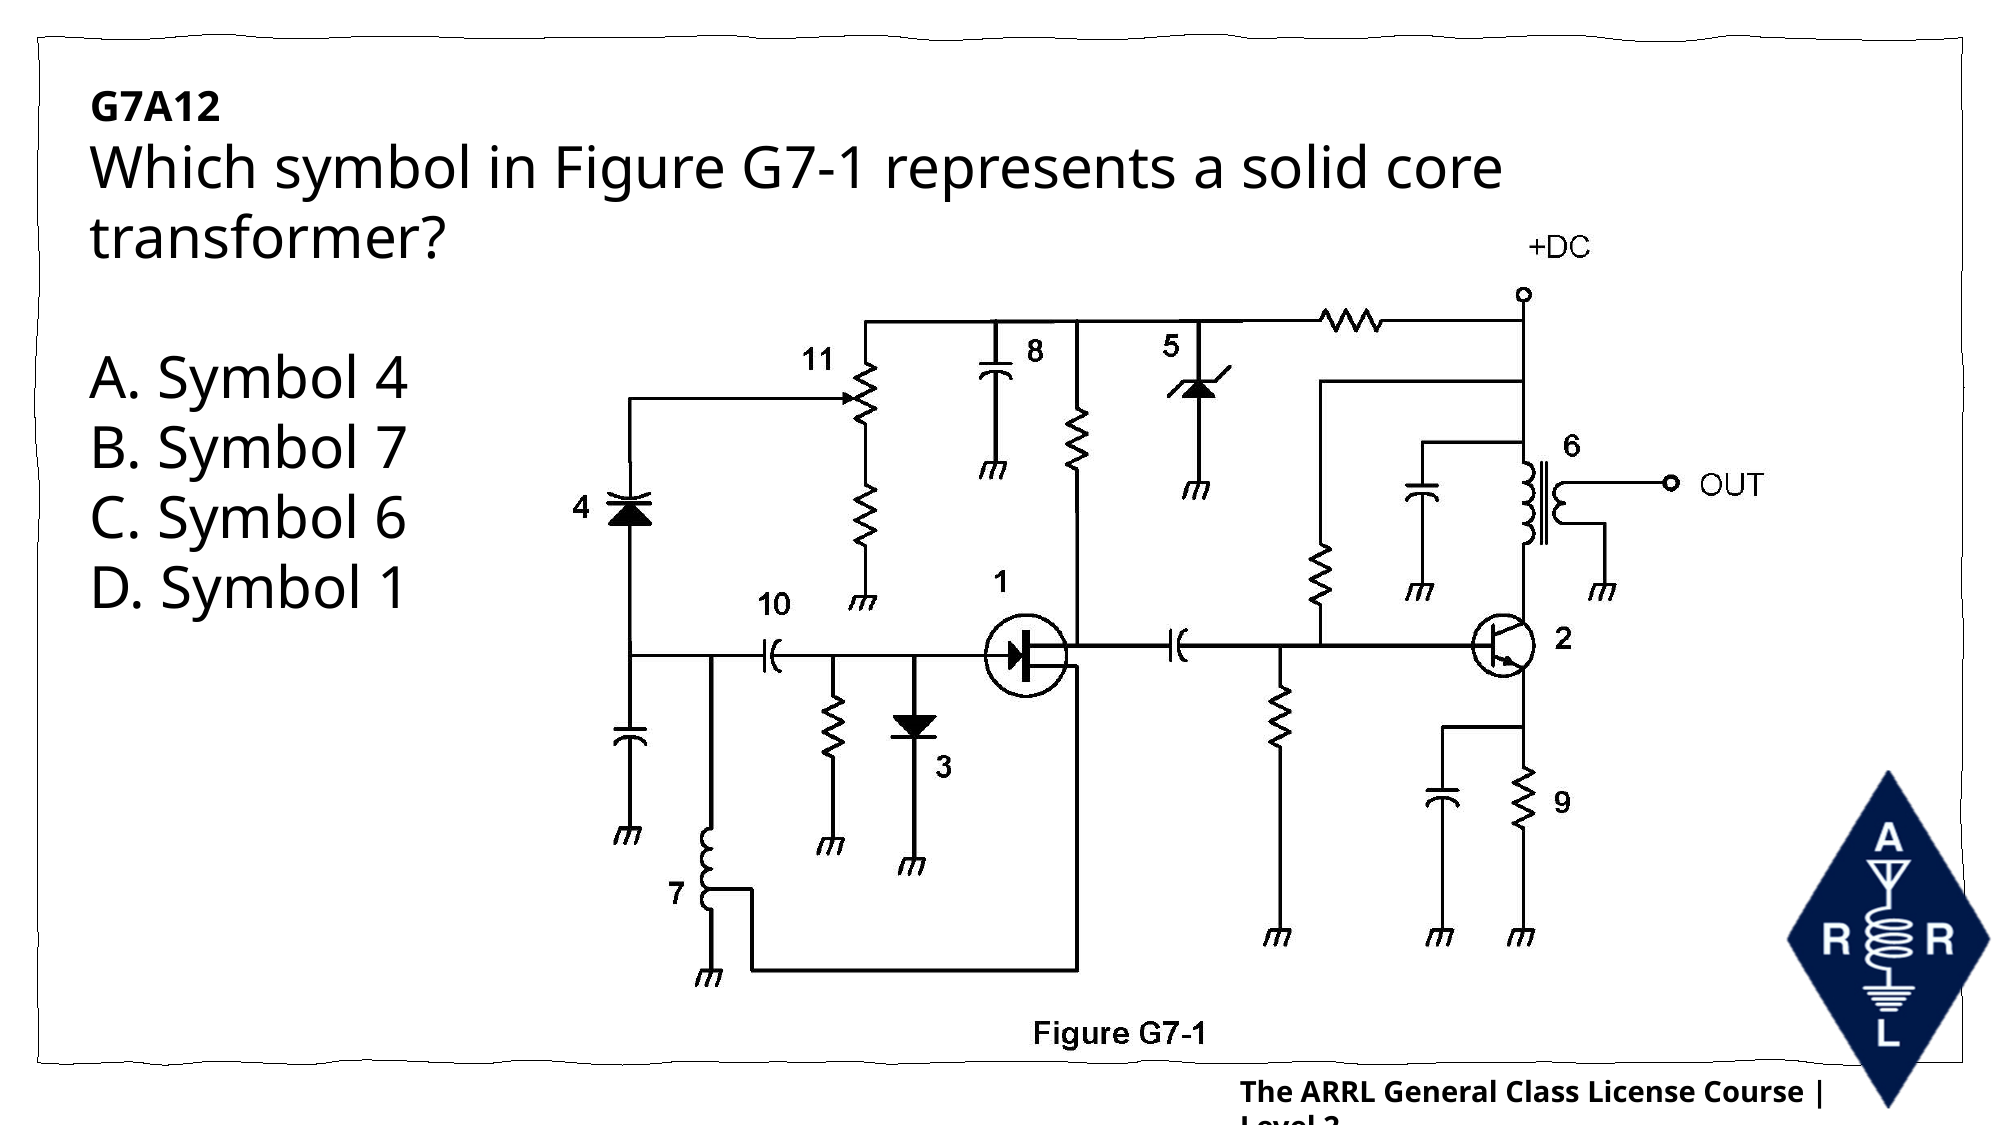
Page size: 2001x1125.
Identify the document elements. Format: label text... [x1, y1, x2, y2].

picture [558, 218, 1999, 1125]
text_box G7A12 Which symbol in Figure G7-1 represents a solid core transformer? A. Symbol 4 B. Symbol 7 C. Symbol 6 D. Symbol 1 [75, 72, 1850, 628]
